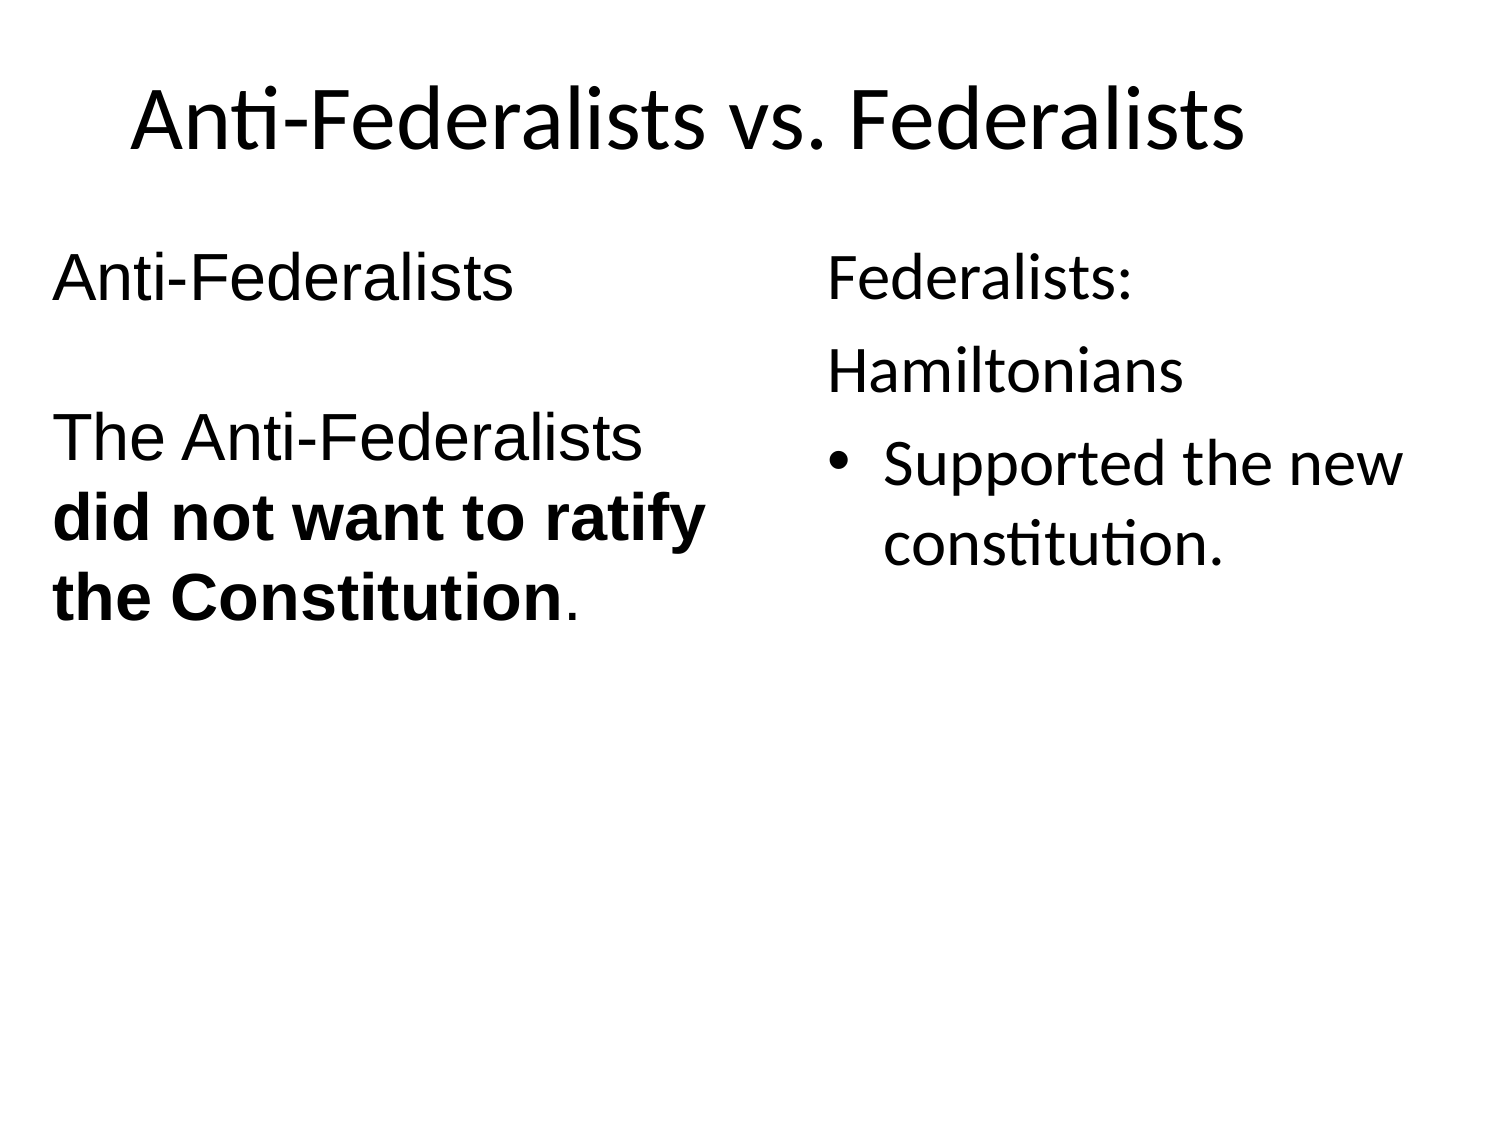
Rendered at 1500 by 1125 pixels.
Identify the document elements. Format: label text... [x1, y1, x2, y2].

text_box Anti-Federalists The Anti-Federalists did not want to ratify the Constitution. [37, 226, 750, 691]
list Federalists: Hamiltonians Supported the new constitution. [812, 224, 1450, 1038]
title Anti-Federalists vs. Federalists [32, 37, 1347, 188]
